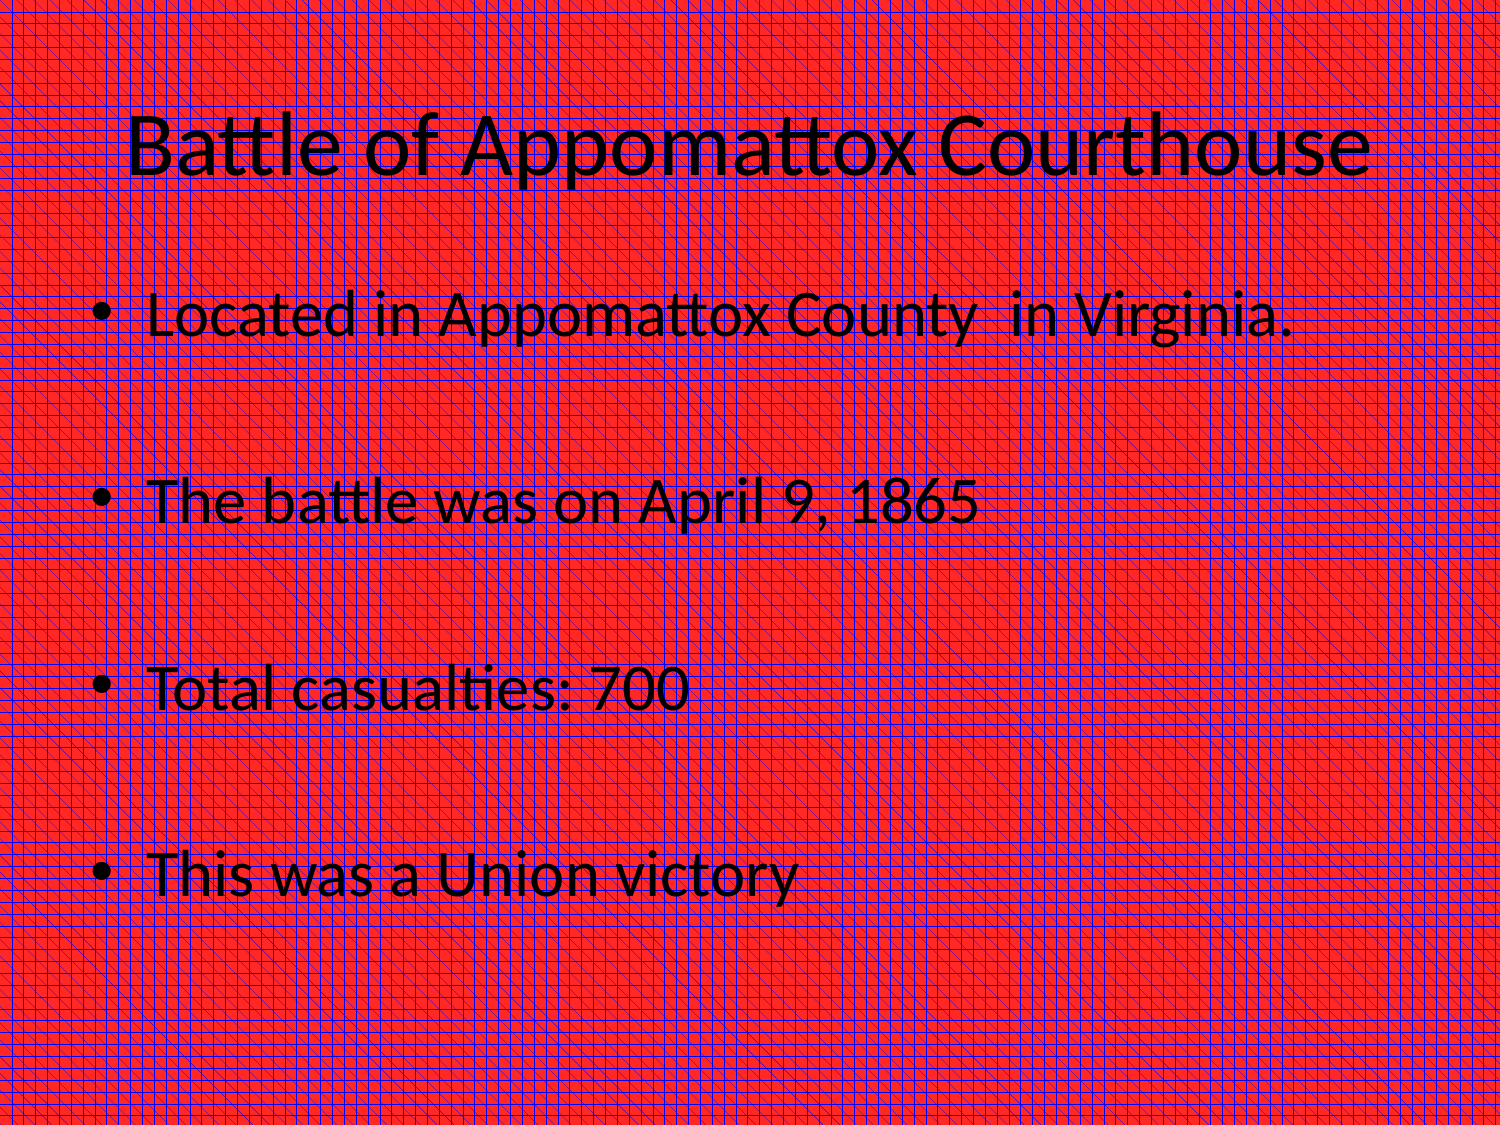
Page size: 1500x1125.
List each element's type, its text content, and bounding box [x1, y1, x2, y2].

list Located in Appomattox County in Virginia. The battle was on April 9, 1865 Total casualties: 700 This was a Union victory [75, 262, 1425, 1005]
title Battle of Appomattox Courthouse [75, 45, 1425, 233]
